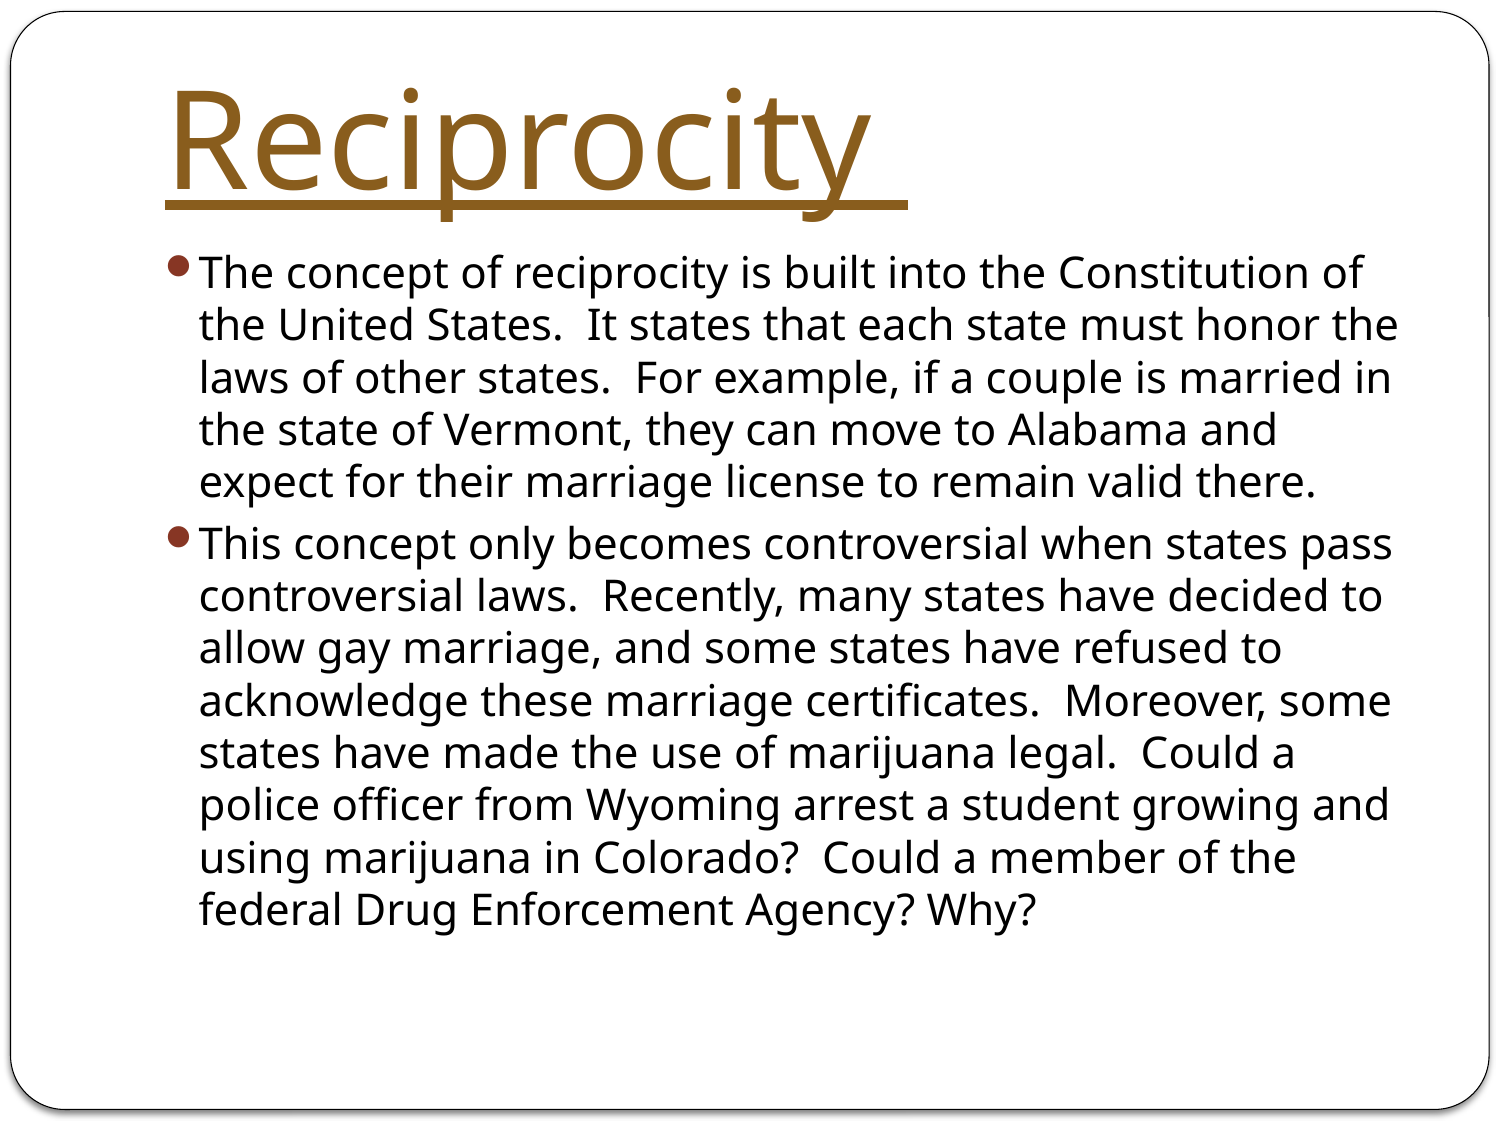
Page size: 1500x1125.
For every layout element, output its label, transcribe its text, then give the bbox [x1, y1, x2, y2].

list The concept of reciprocity is built into the Constitution of the United States. It states that each state must honor the laws of other states. For example, if a couple is married in the state of Vermont, they can move to Alabama and expect for their marriage license to remain valid there. This concept only becomes controversial when states pass controversial laws. Recently, many states have decided to allow gay marriage, and some states have refused to acknowledge these marriage certificates. Moreover, some states have made the use of marijuana legal. Could a police officer from Wyoming arrest a student growing and using marijuana in Colorado? Could a member of the federal Drug Enforcement Agency? Why? [150, 237, 1425, 988]
title Reciprocity [150, 45, 1425, 233]
